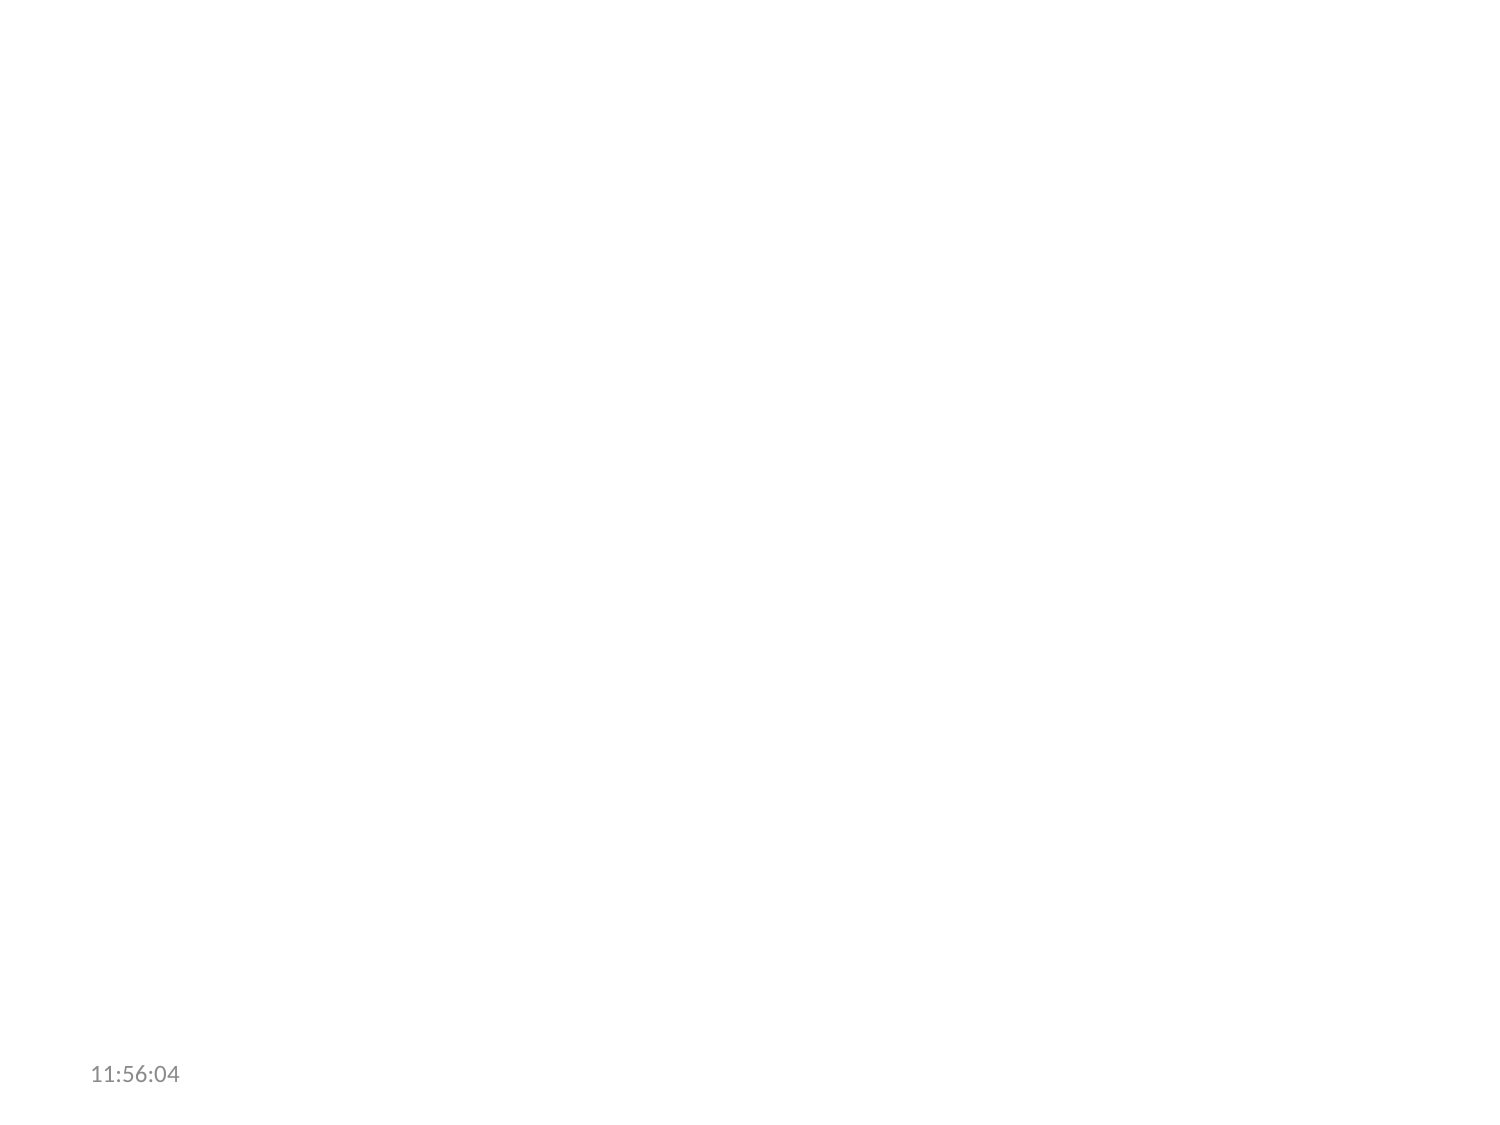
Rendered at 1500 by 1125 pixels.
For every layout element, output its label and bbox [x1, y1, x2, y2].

slide_number [75, 1042, 425, 1103]
